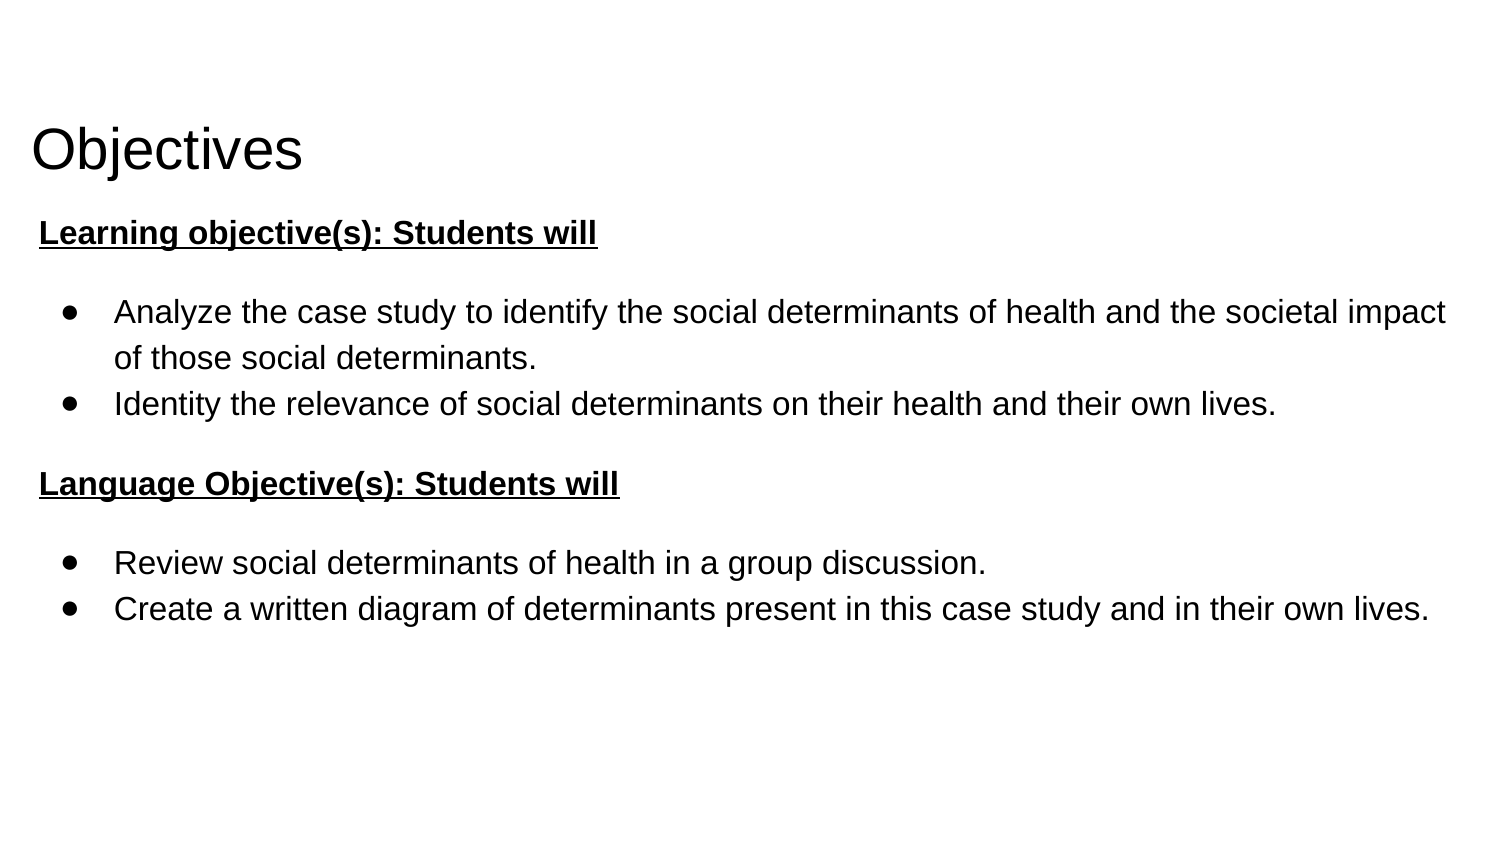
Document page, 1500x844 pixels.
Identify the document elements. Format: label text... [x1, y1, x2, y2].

list Learning objective(s): Students will Analyze the case study to identify the social determinants of health and the societal impact of those social determinants. Identity the relevance of social determinants on their health and their own lives. Language Objective(s): Students will Review social determinants of health in a group discussion. Create a written diagram of determinants present in this case study and in their own lives. [23, 198, 1467, 795]
title Objectives [23, 40, 1212, 182]
